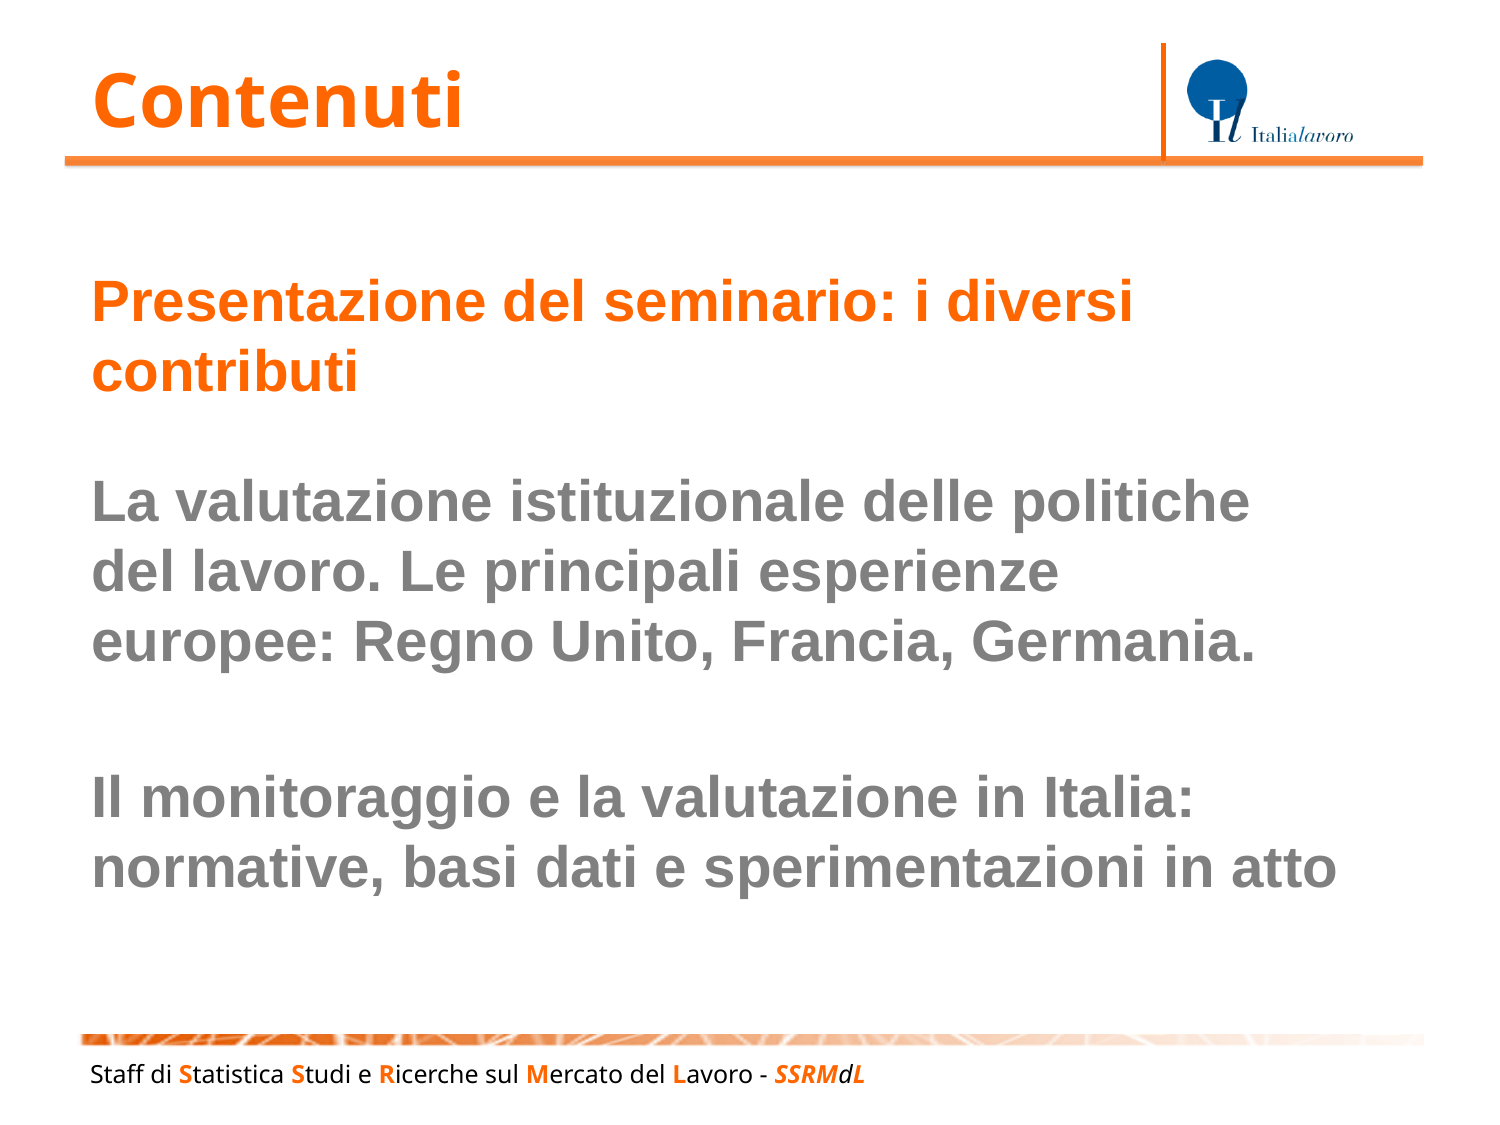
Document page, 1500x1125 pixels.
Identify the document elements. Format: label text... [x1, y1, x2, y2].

text_box Il monitoraggio e la valutazione in Italia: normative, basi dati e sperimentazioni in atto [76, 751, 1365, 907]
picture [76, 1034, 1424, 1046]
slide_number Staff di Statistica Studi e Ricerche sul Mercato del Lavoro - SSRMdL [75, 1046, 1424, 1103]
picture [1187, 59, 1353, 142]
text_box Presentazione del seminario: i diversi contributi [76, 255, 1412, 410]
text_box Contenuti [76, 43, 1152, 151]
text_box La valutazione istituzionale delle politiche del lavoro. Le principali esperienze europee: Regno Unito, Francia, Germania. [76, 456, 1306, 681]
